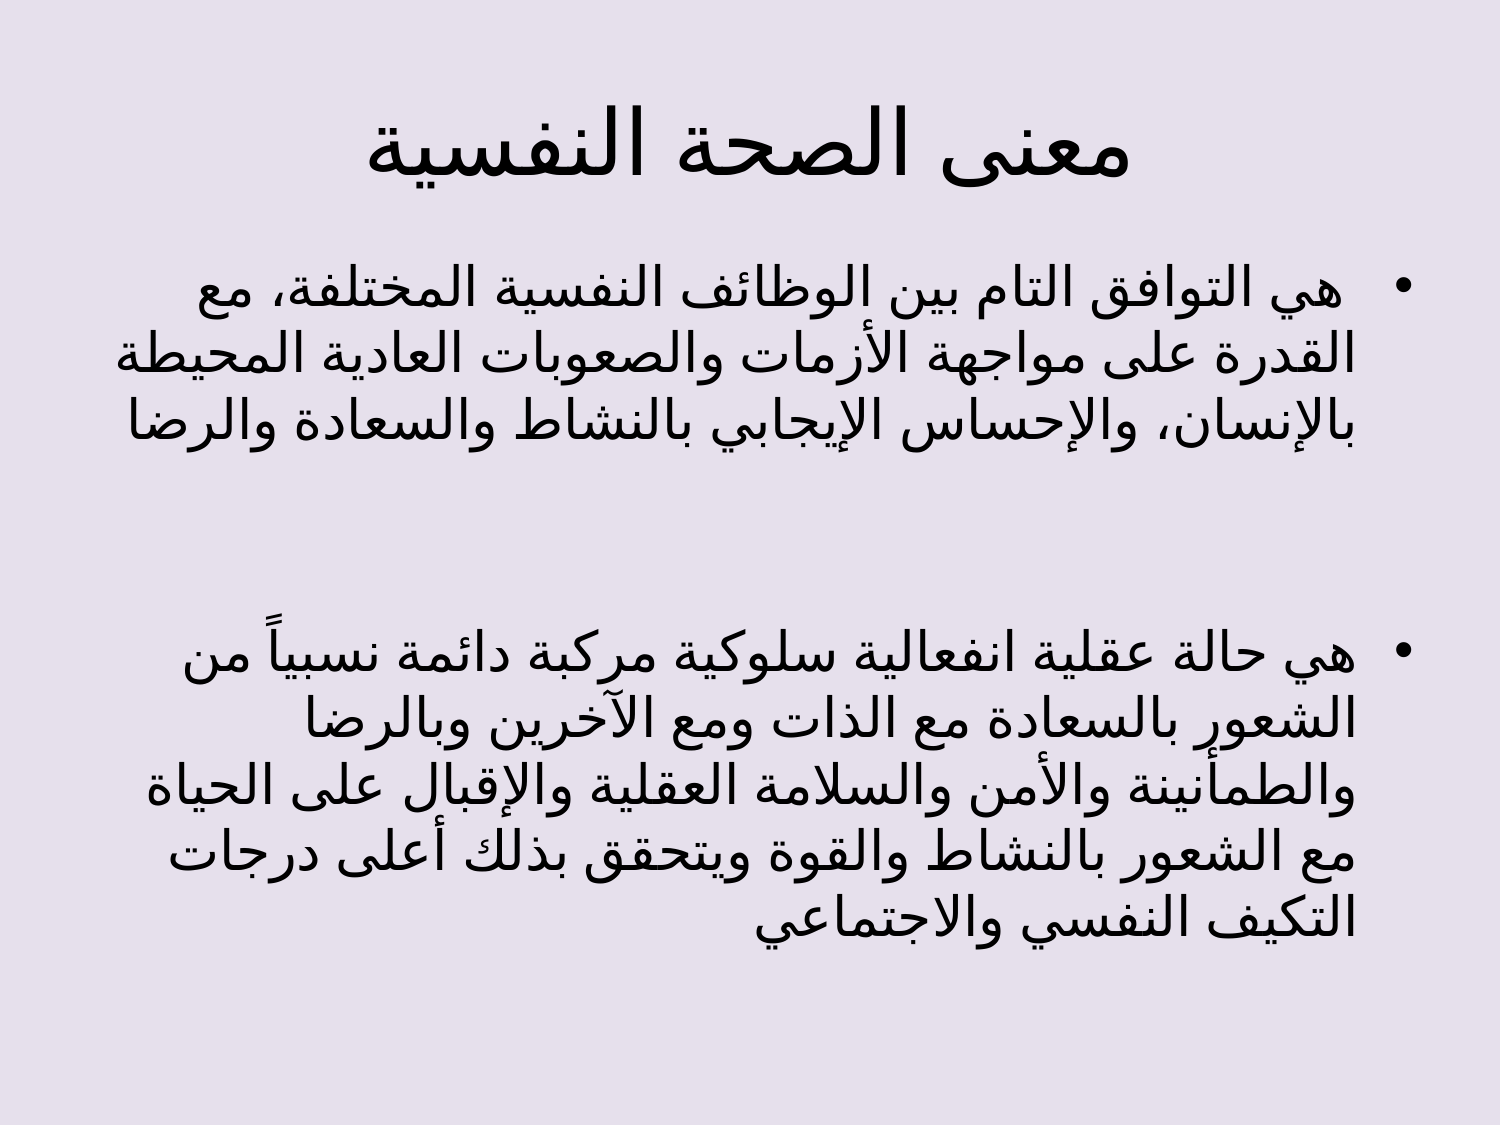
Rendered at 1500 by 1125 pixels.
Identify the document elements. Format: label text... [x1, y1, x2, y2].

list هي التوافق التام بين الوظائف النفسية المختلفة، مع القدرة على مواجهة الأزمات والصعوبات العادية المحيطة بالإنسان، والإحساس الإيجابي بالنشاط والسعادة والرضا هي حالة عقلية انفعالية سلوكية مركبة دائمة نسبياً من الشعور بالسعادة مع الذات ومع الآخرين وبالرضا والطمأنينة والأمن والسلامة العقلية والإقبال على الحياة مع الشعور بالنشاط والقوة ويتحقق بذلك أعلى درجات التكيف النفسي والاجتماعي [75, 243, 1425, 1005]
title معنى الصحة النفسية [75, 45, 1425, 233]
